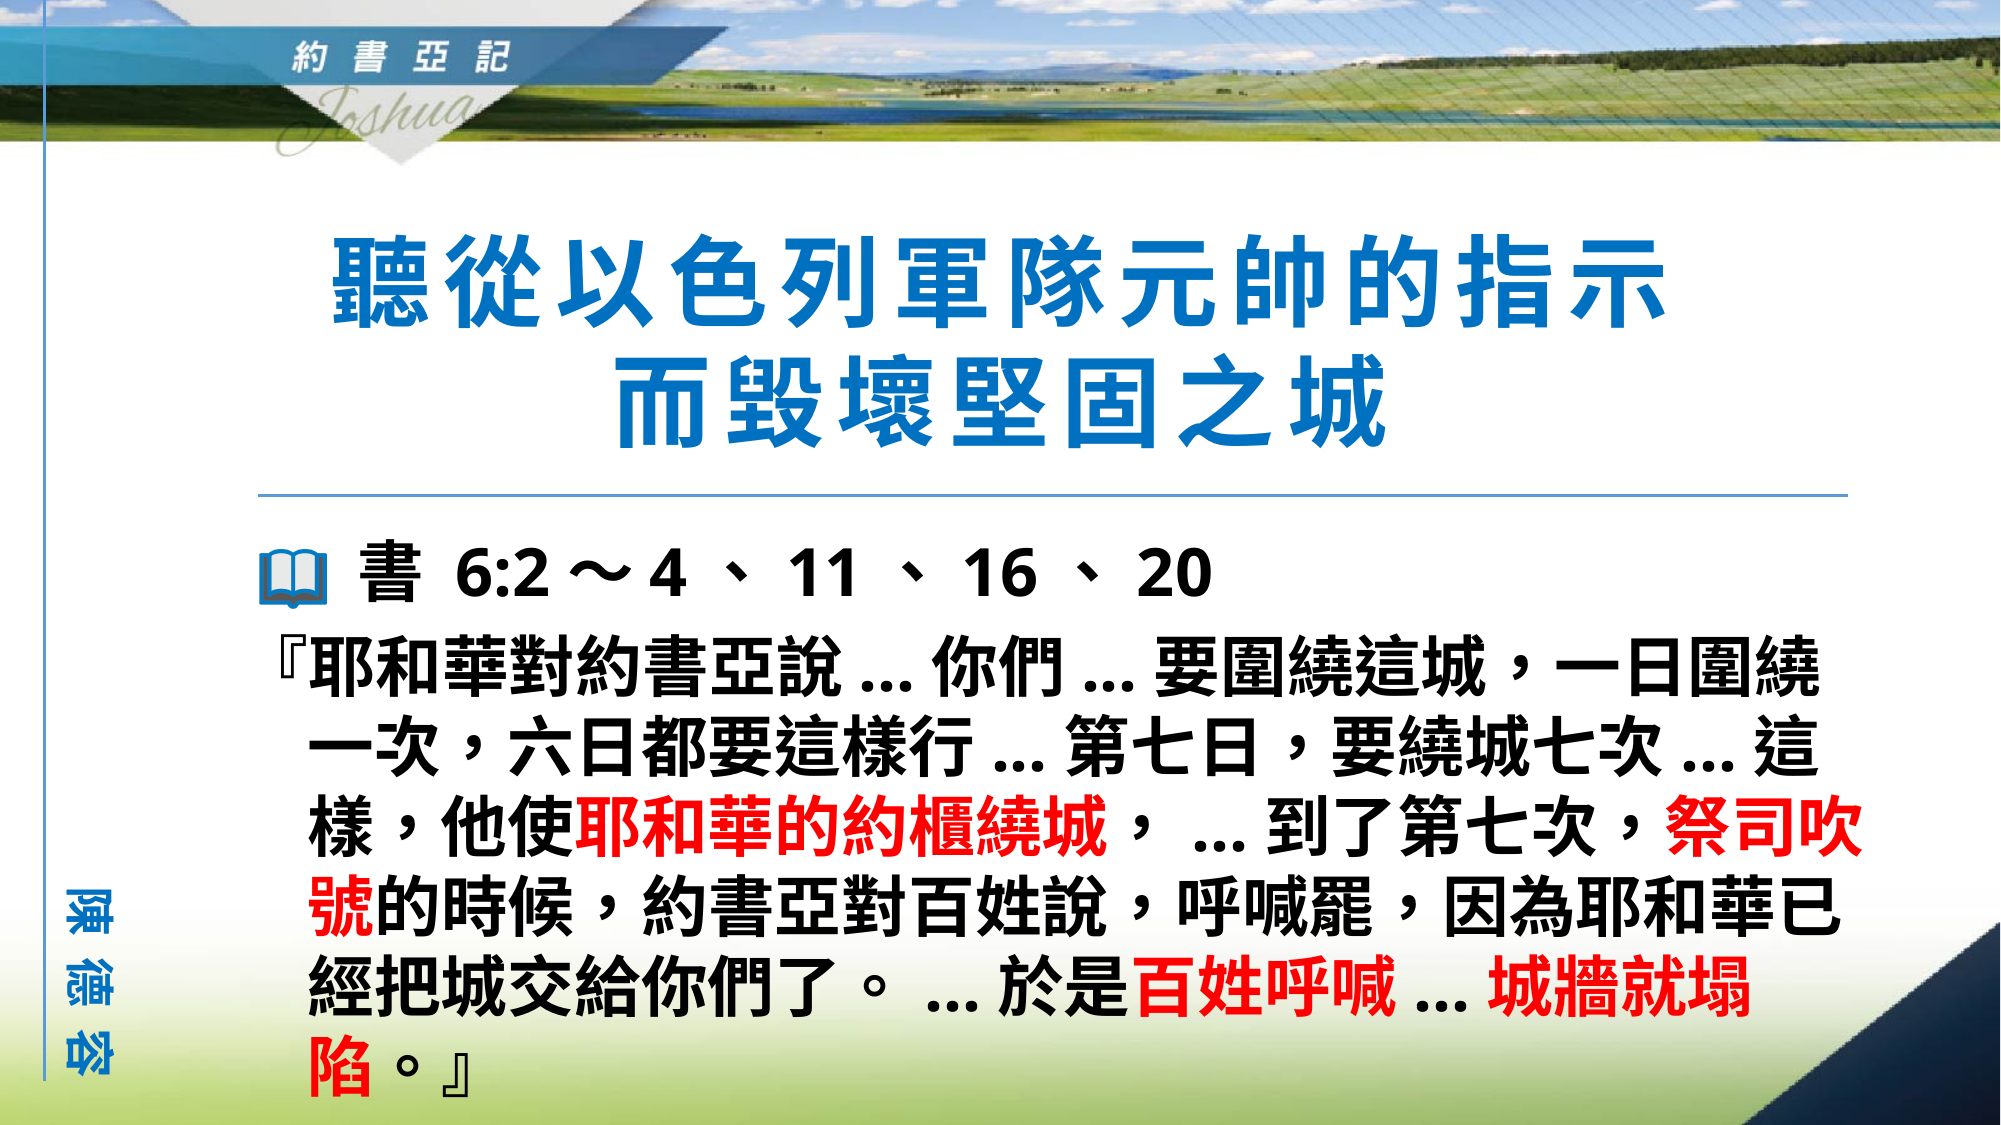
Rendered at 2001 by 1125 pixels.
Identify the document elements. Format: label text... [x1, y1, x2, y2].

text_box 『耶和華對約書亞說...你們...要圍繞這城，一日圍繞一次，六日都要這樣行...第七日，要繞城七次...這樣，他使耶和華的約櫃繞城，...到了第七次，祭司吹號的時候，約書亞對百姓說，呼喊罷，因為耶和華已經把城交給你們了。...於是百姓呼喊...城牆就塌陷。』 [227, 617, 1887, 1113]
text_box 書 6:2～4、11、16、20 [342, 521, 1848, 617]
picture [0, 0, 2001, 1125]
text_box 陳德容 [38, 871, 130, 1110]
text_box 聽從以色列軍隊元帥的指示 而毀壞堅固之城 [258, 212, 1741, 467]
